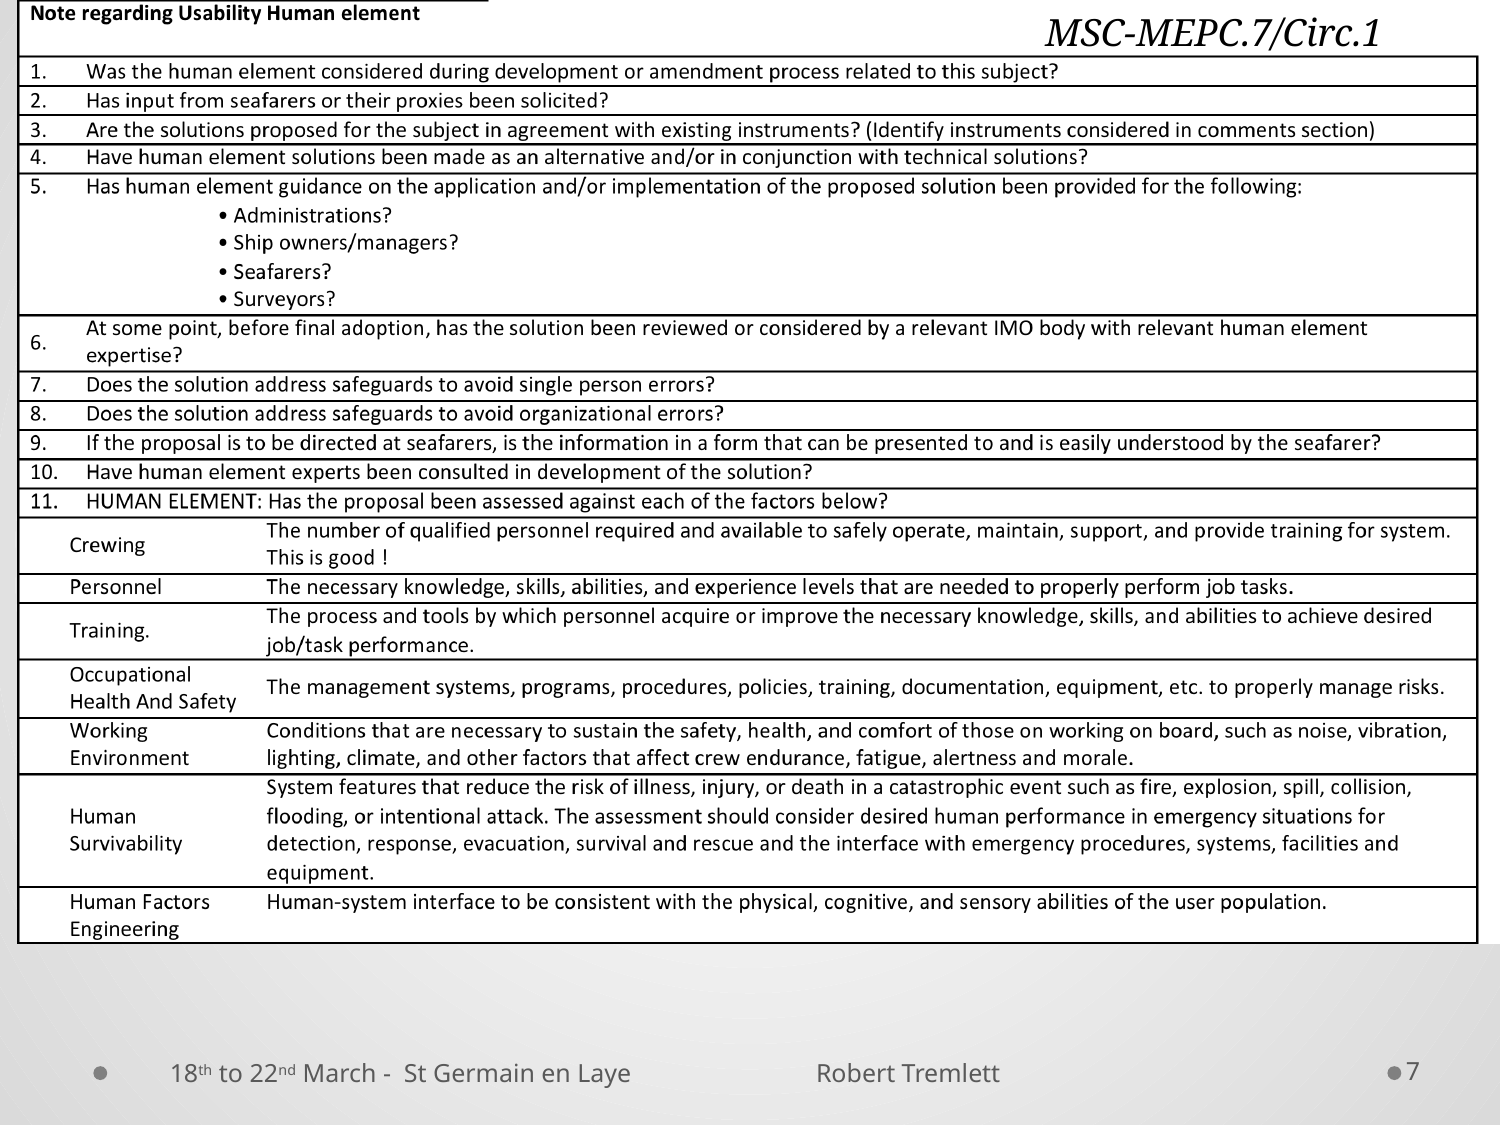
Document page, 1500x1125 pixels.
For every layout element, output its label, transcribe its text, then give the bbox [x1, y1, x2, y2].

slide_number 7 [1401, 1042, 1494, 1103]
footer Robert Tremlett [808, 1042, 1220, 1103]
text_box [17, 0, 1500, 944]
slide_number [75, 1042, 640, 1103]
